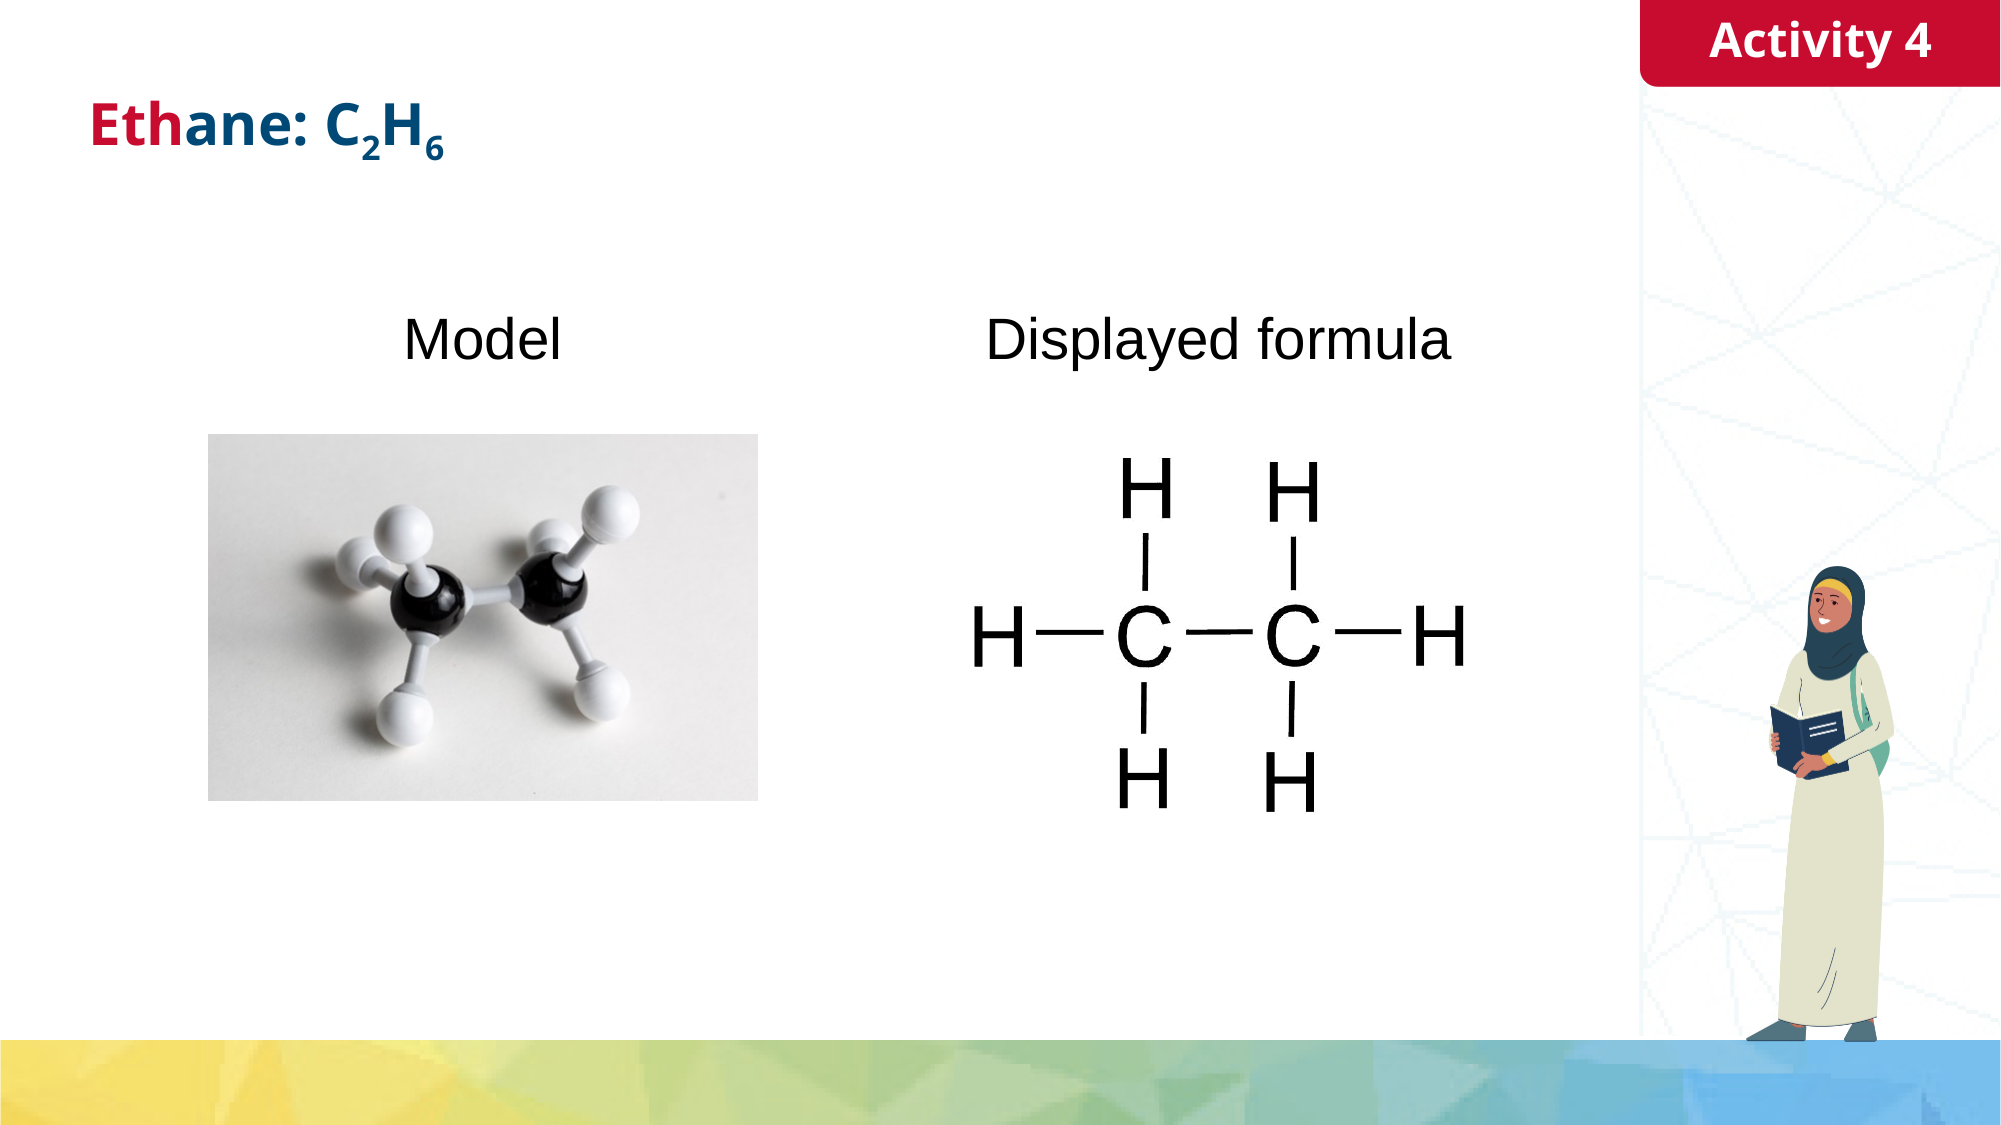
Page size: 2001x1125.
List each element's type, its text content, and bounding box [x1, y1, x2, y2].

text_box Displayed formula [944, 314, 1494, 387]
text_box Model [208, 314, 758, 387]
picture [208, 434, 758, 801]
picture [961, 434, 1476, 837]
picture [0, 0, 2001, 1125]
title Ethane: C2H6 [88, 88, 1566, 161]
